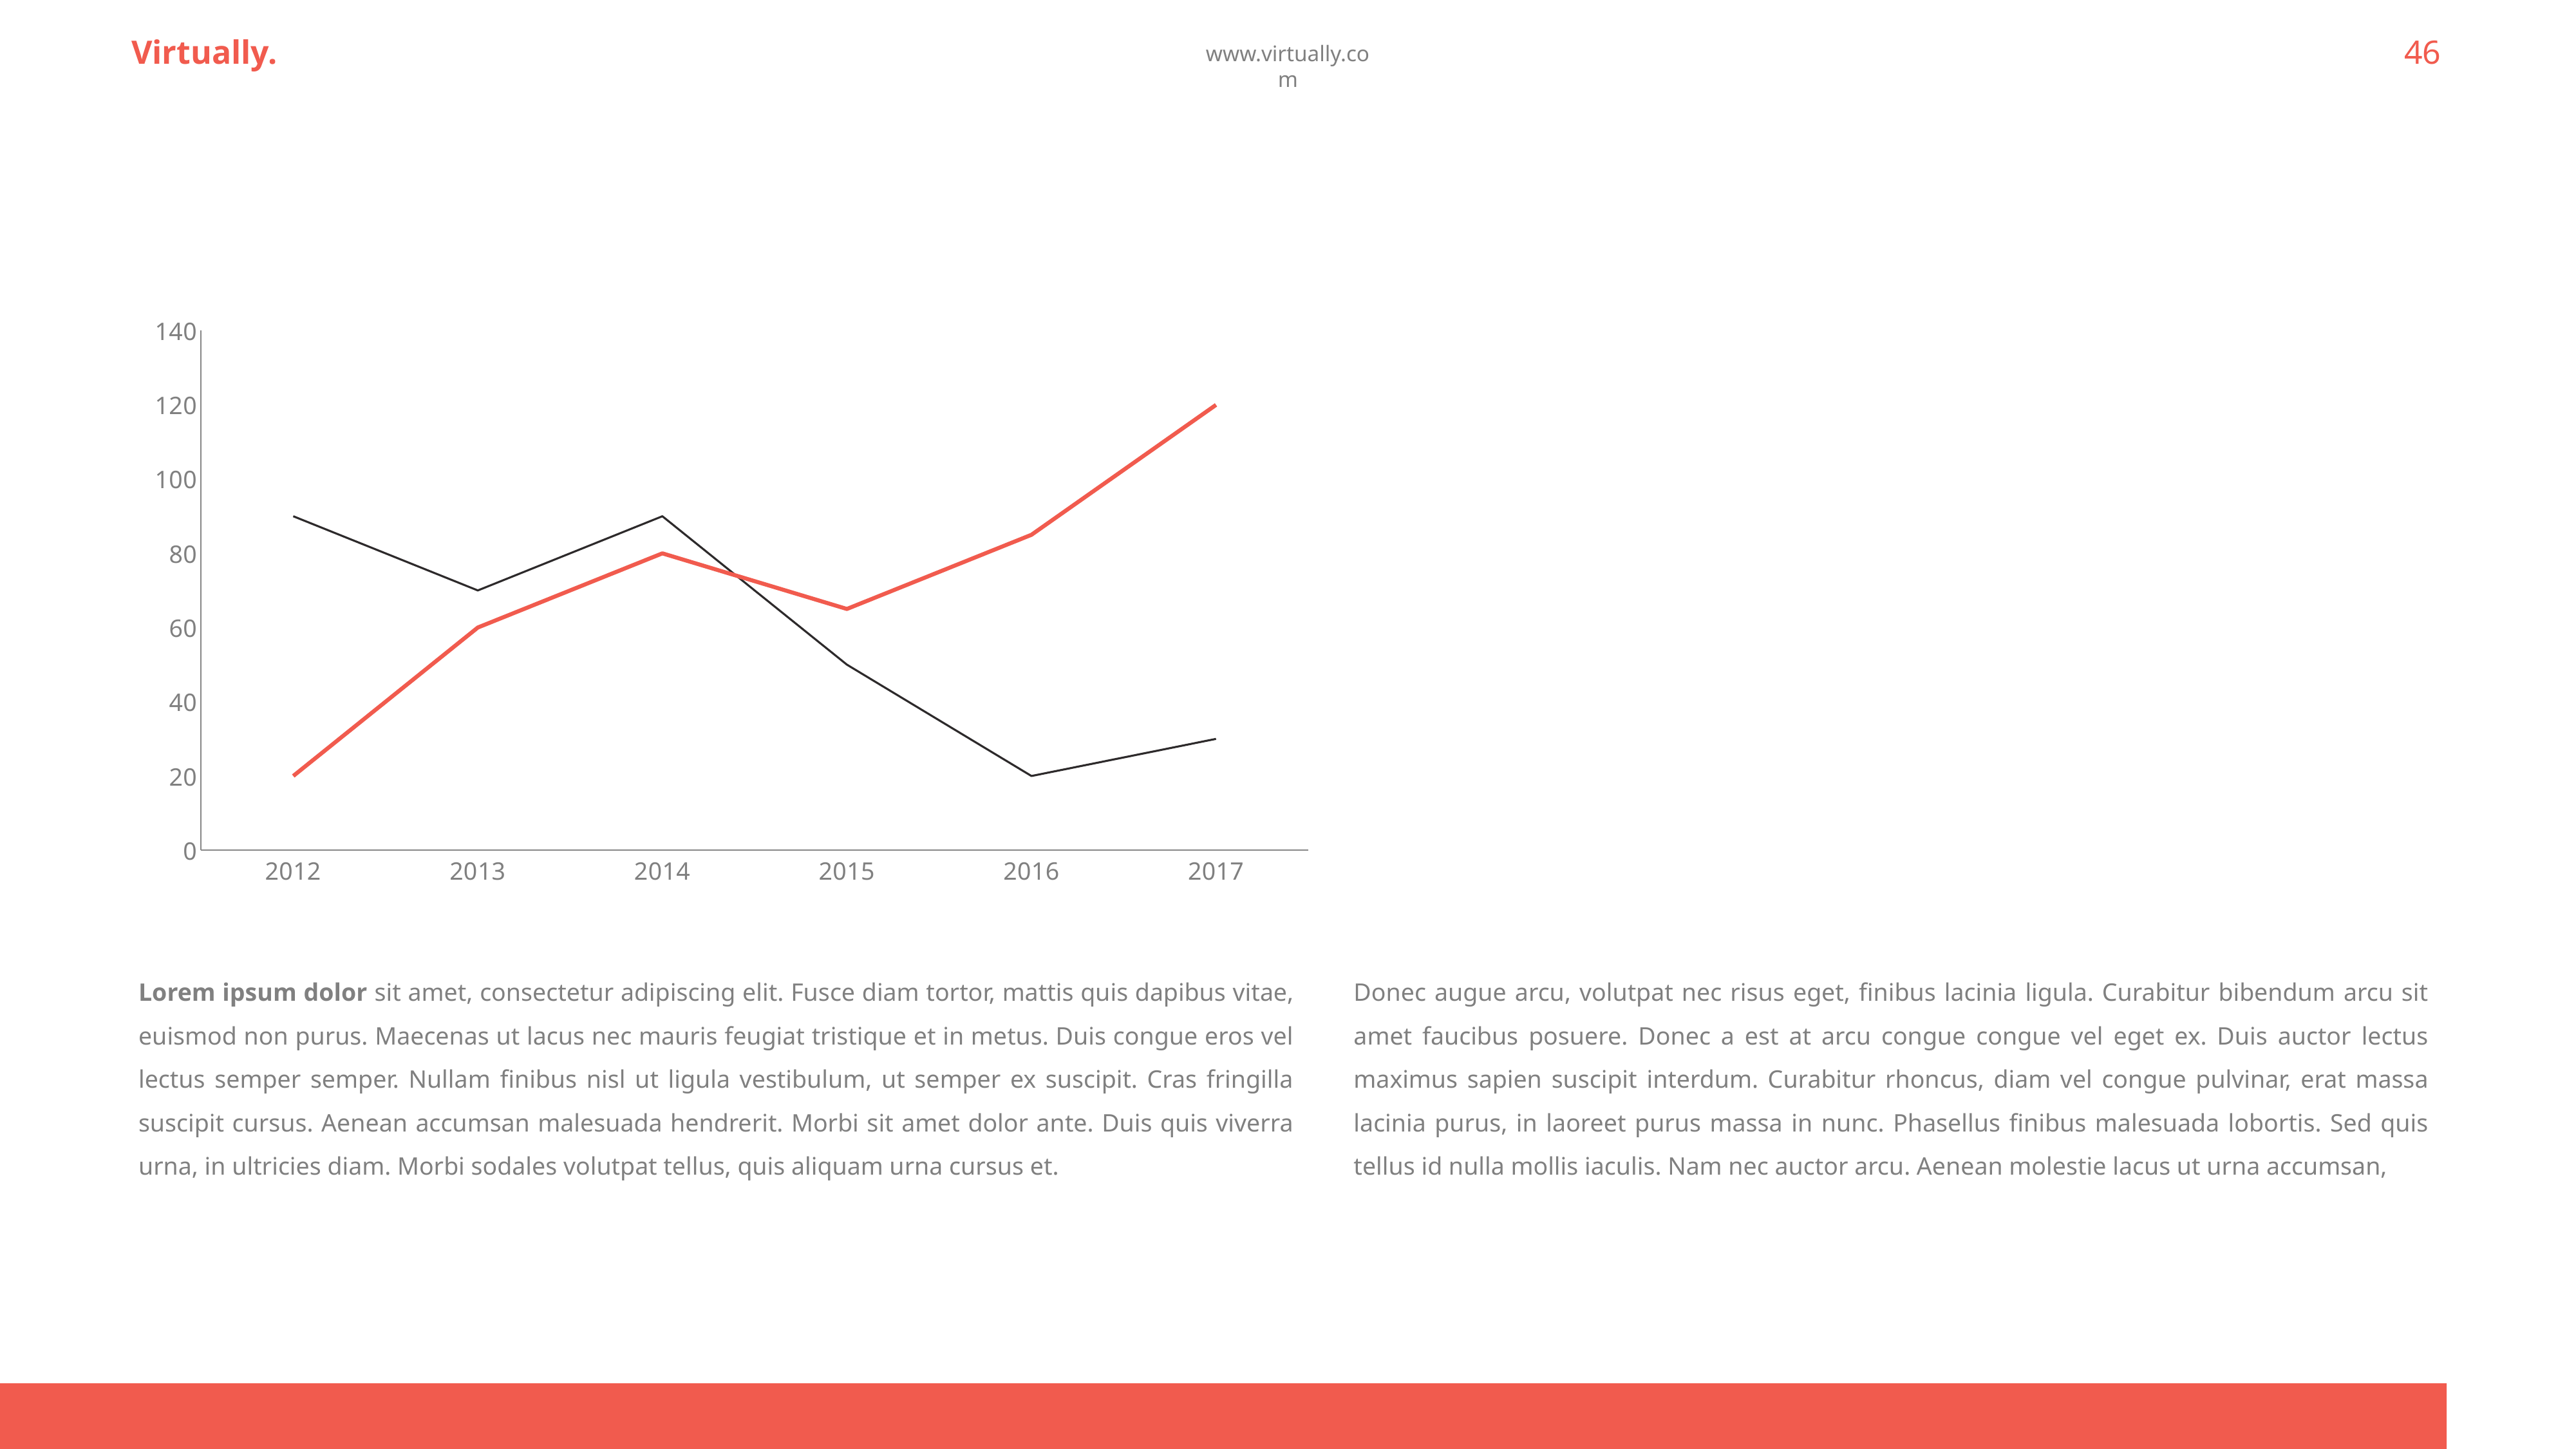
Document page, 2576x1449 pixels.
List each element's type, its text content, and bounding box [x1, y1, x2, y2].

text_box www.virtually.com [1187, 35, 1389, 97]
text_box Virtually. [131, 32, 277, 71]
text_box Donec augue arcu, volutpat nec risus eget, finibus lacinia ligula. Curabitur bibendum arcu sit amet faucibus posuere. Donec a est at arcu congue congue vel eget ex. Duis auctor lectus maximus sapien suscipit interdum. Curabitur rhoncus, diam vel congue pulvinar, erat massa lacinia purus, in laoreet purus massa in nunc. Phasellus finibus malesuada lobortis. Sed quis tellus id nulla mollis iaculis. Nam nec auctor arcu. Aenean molestie lacus ut urna accumsan, [1344, 958, 2439, 1200]
text_box 46 [2404, 32, 2441, 71]
text_box Lorem ipsum dolor sit amet, consectetur adipiscing elit. Fusce diam tortor, mattis quis dapibus vitae, euismod non purus. Maecenas ut lacus nec mauris feugiat tristique et in metus. Duis congue eros vel lectus semper semper. Nullam finibus nisl ut ligula vestibulum, ut semper ex suscipit. Cras fringilla suscipit cursus. Aenean accumsan malesuada hendrerit. Morbi sit amet dolor ante. Duis quis viverra urna, in ultricies diam. Morbi sodales volutpat tellus, quis aliquam urna cursus et. [129, 958, 1304, 1240]
picture [1351, 434, 2439, 1015]
text_box [0, 1383, 2447, 1449]
chart [96, 257, 1310, 911]
